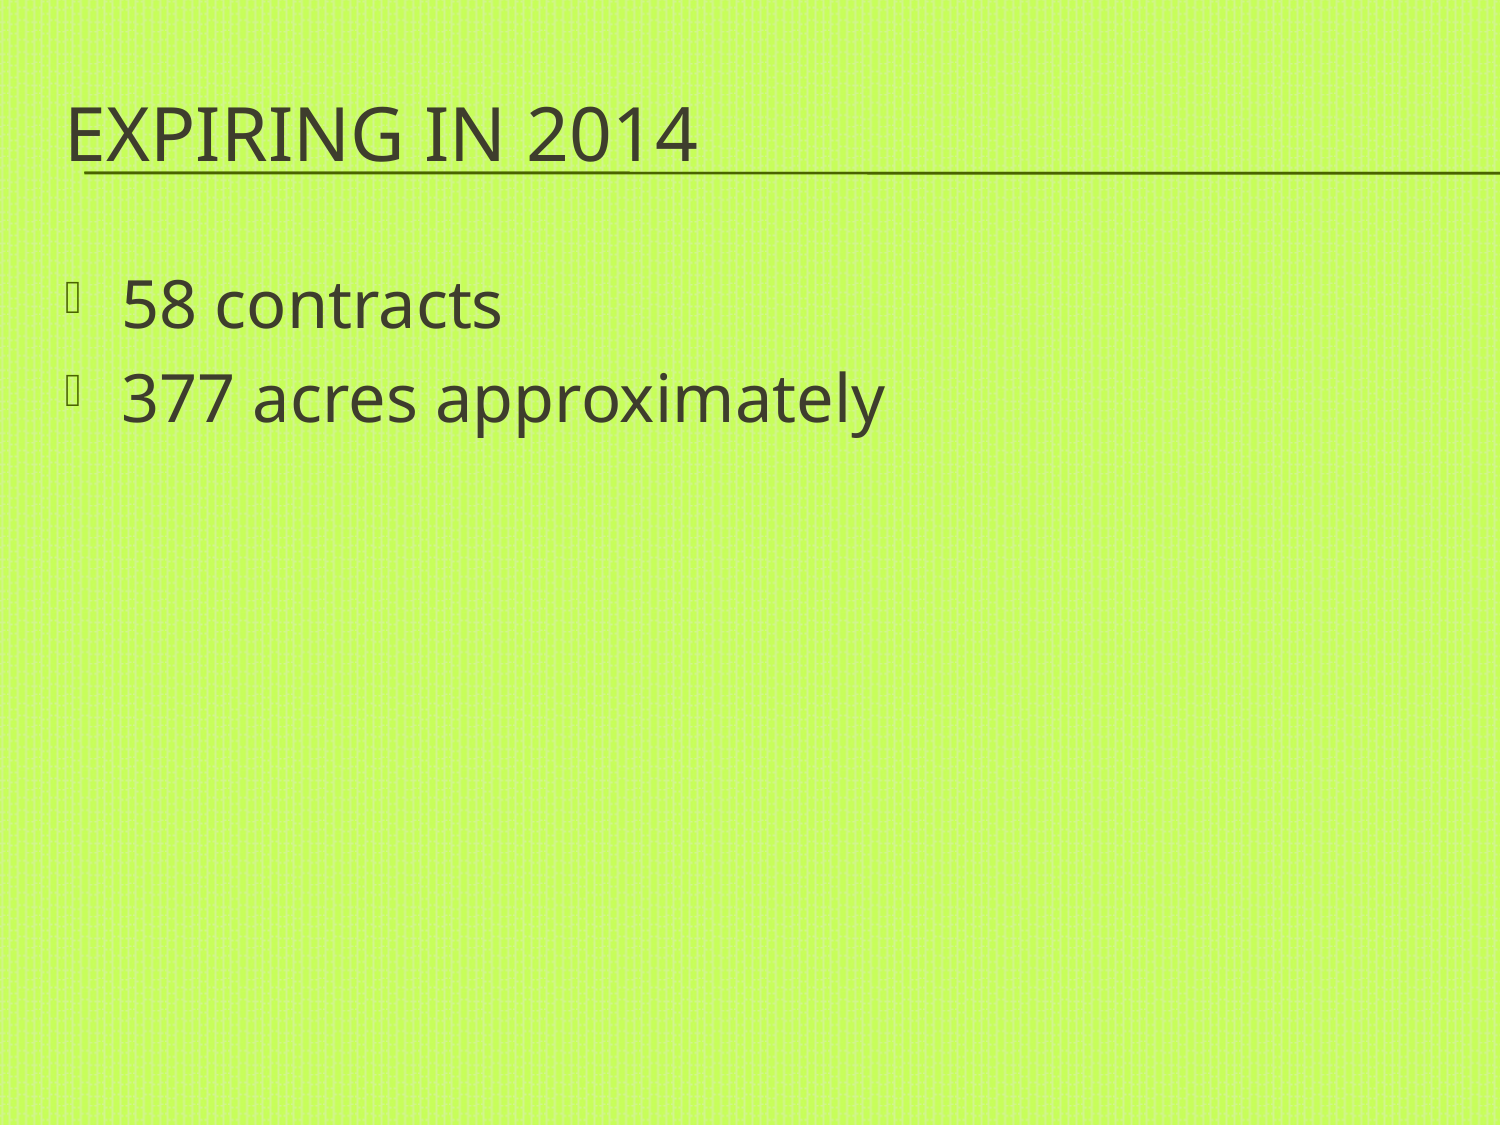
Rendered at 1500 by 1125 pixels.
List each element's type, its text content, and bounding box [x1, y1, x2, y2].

list 58 contracts 377 acres approximately [50, 254, 1475, 998]
title Expiring in 2014 [50, 62, 1475, 200]
